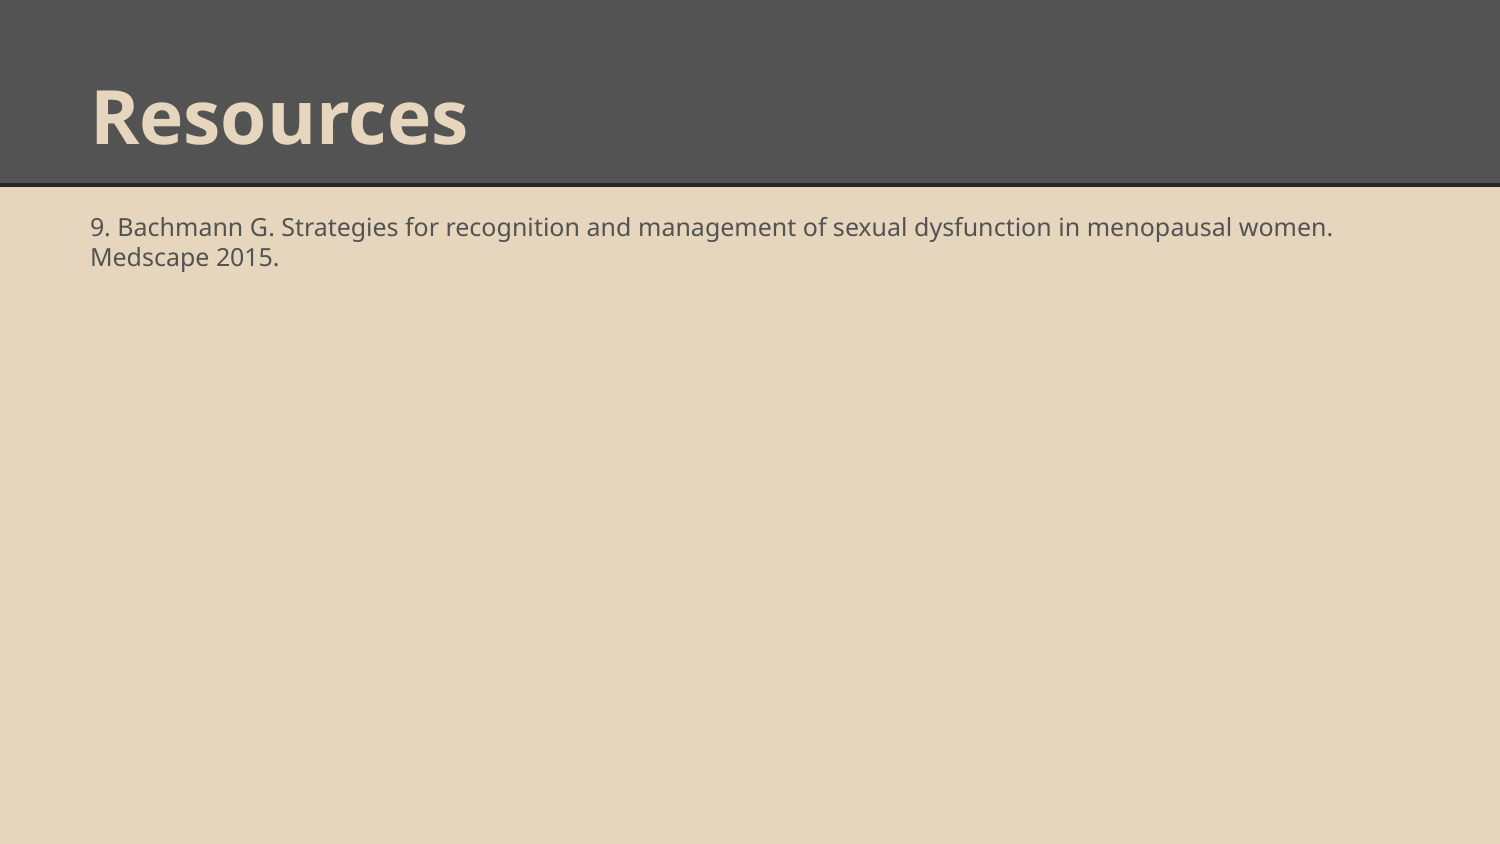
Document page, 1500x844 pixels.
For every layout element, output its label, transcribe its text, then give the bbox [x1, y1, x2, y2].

list 9. Bachmann G. Strategies for recognition and management of sexual dysfunction in menopausal women. Medscape 2015. [75, 196, 1425, 808]
title Resources [75, 33, 1425, 175]
